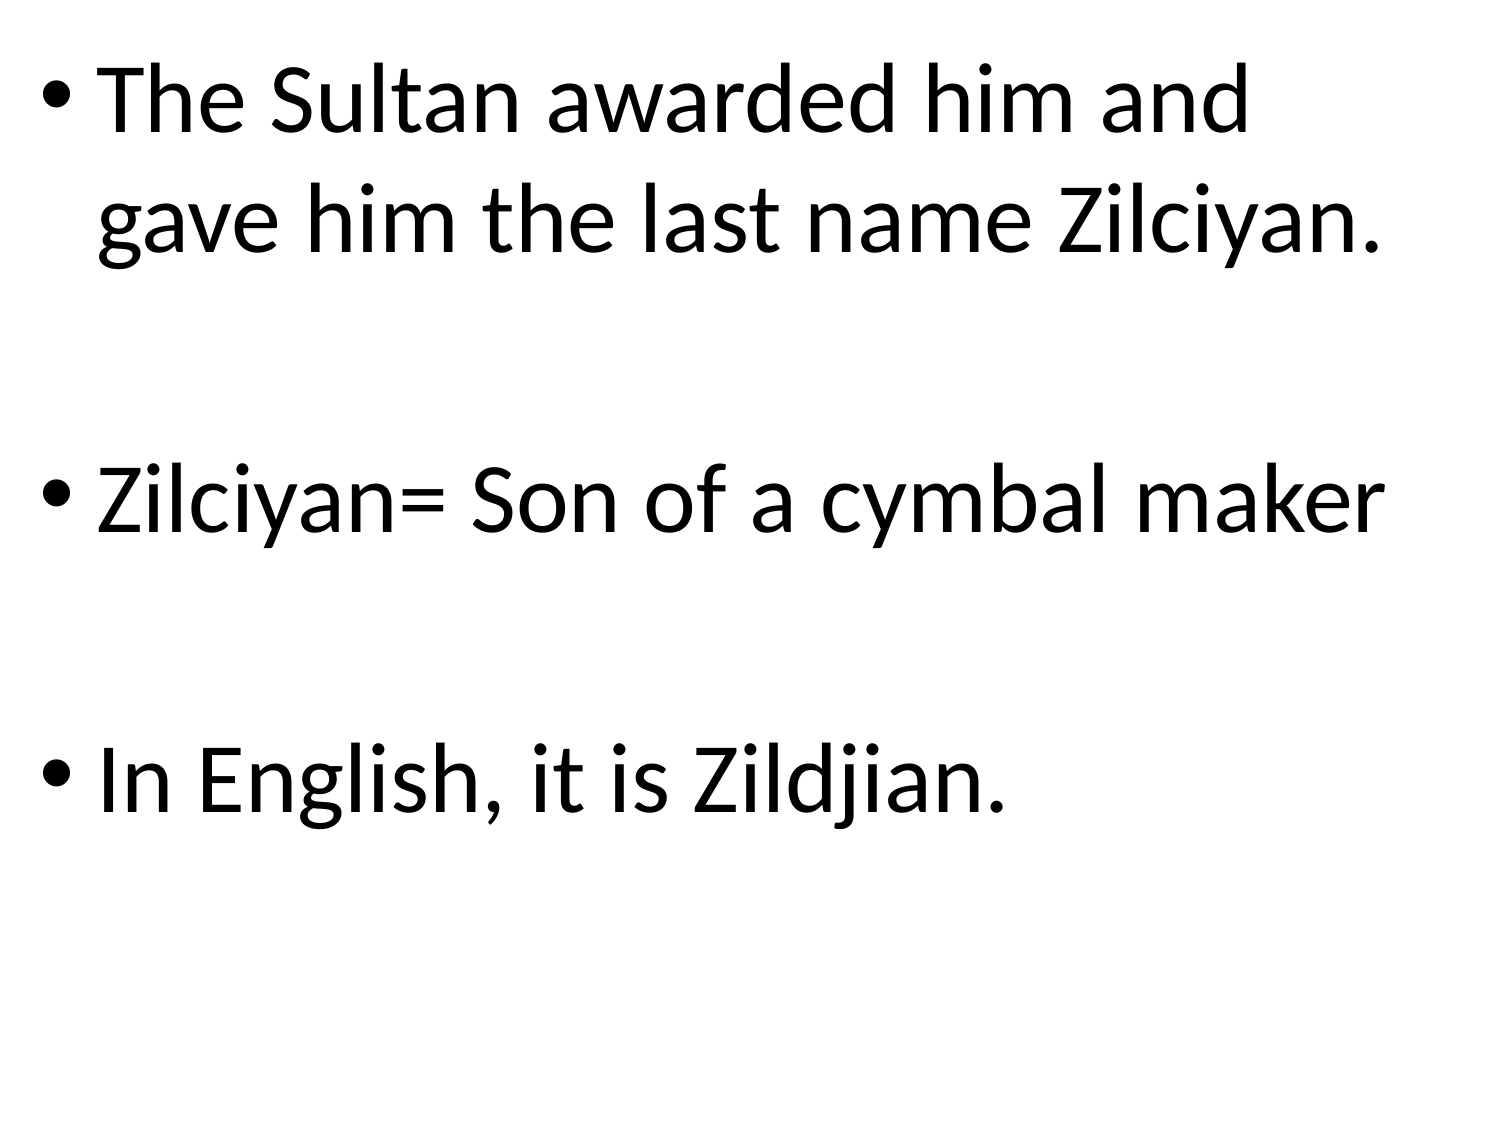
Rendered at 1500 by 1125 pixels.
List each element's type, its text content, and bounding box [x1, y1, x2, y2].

list The Sultan awarded him and gave him the last name Zilciyan. Zilciyan= Son of a cymbal maker In English, it is Zildjian. [24, 24, 1463, 1100]
